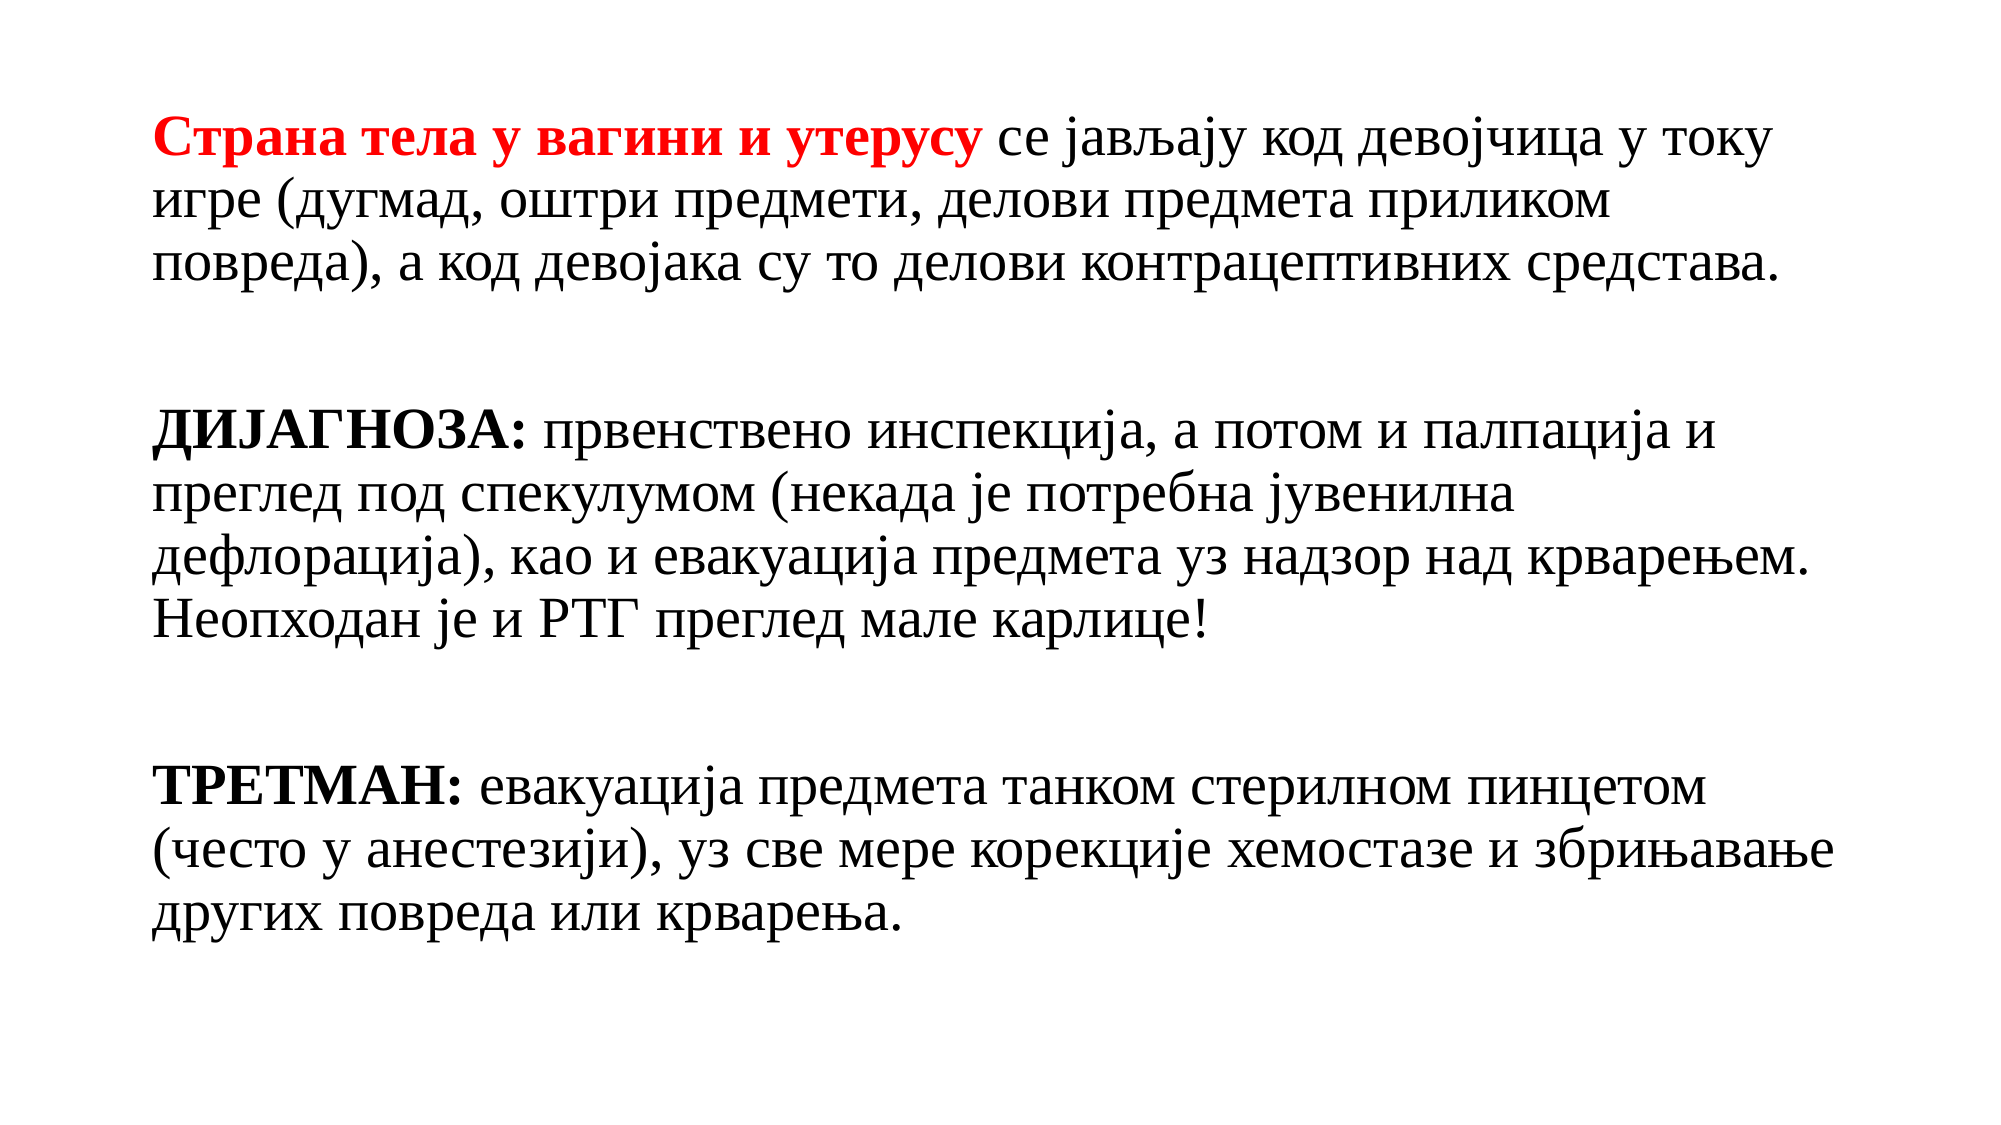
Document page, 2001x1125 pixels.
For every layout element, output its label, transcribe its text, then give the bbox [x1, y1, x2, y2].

list Страна тела у вагини и утерусу се јављају код девојчица у току игре (дугмад, оштри предмети, делови предмета приликом повреда), а код девојака су то делови контрацептивних средстава. ДИЈАГНОЗА: првенствено инспекција, а потом и палпација и преглед под спекулумом (некада је потребна јувенилна дефлорација), као и евакуација предмета уз надзор над крварењем. Неопходан је и РТГ преглед мале карлице! ТРЕТМАН: евакуација предмета танком стерилном пинцетом (често у анестезији), уз све мере корекције хемостазе и збрињавање других повреда или крварења. [137, 97, 1863, 1014]
